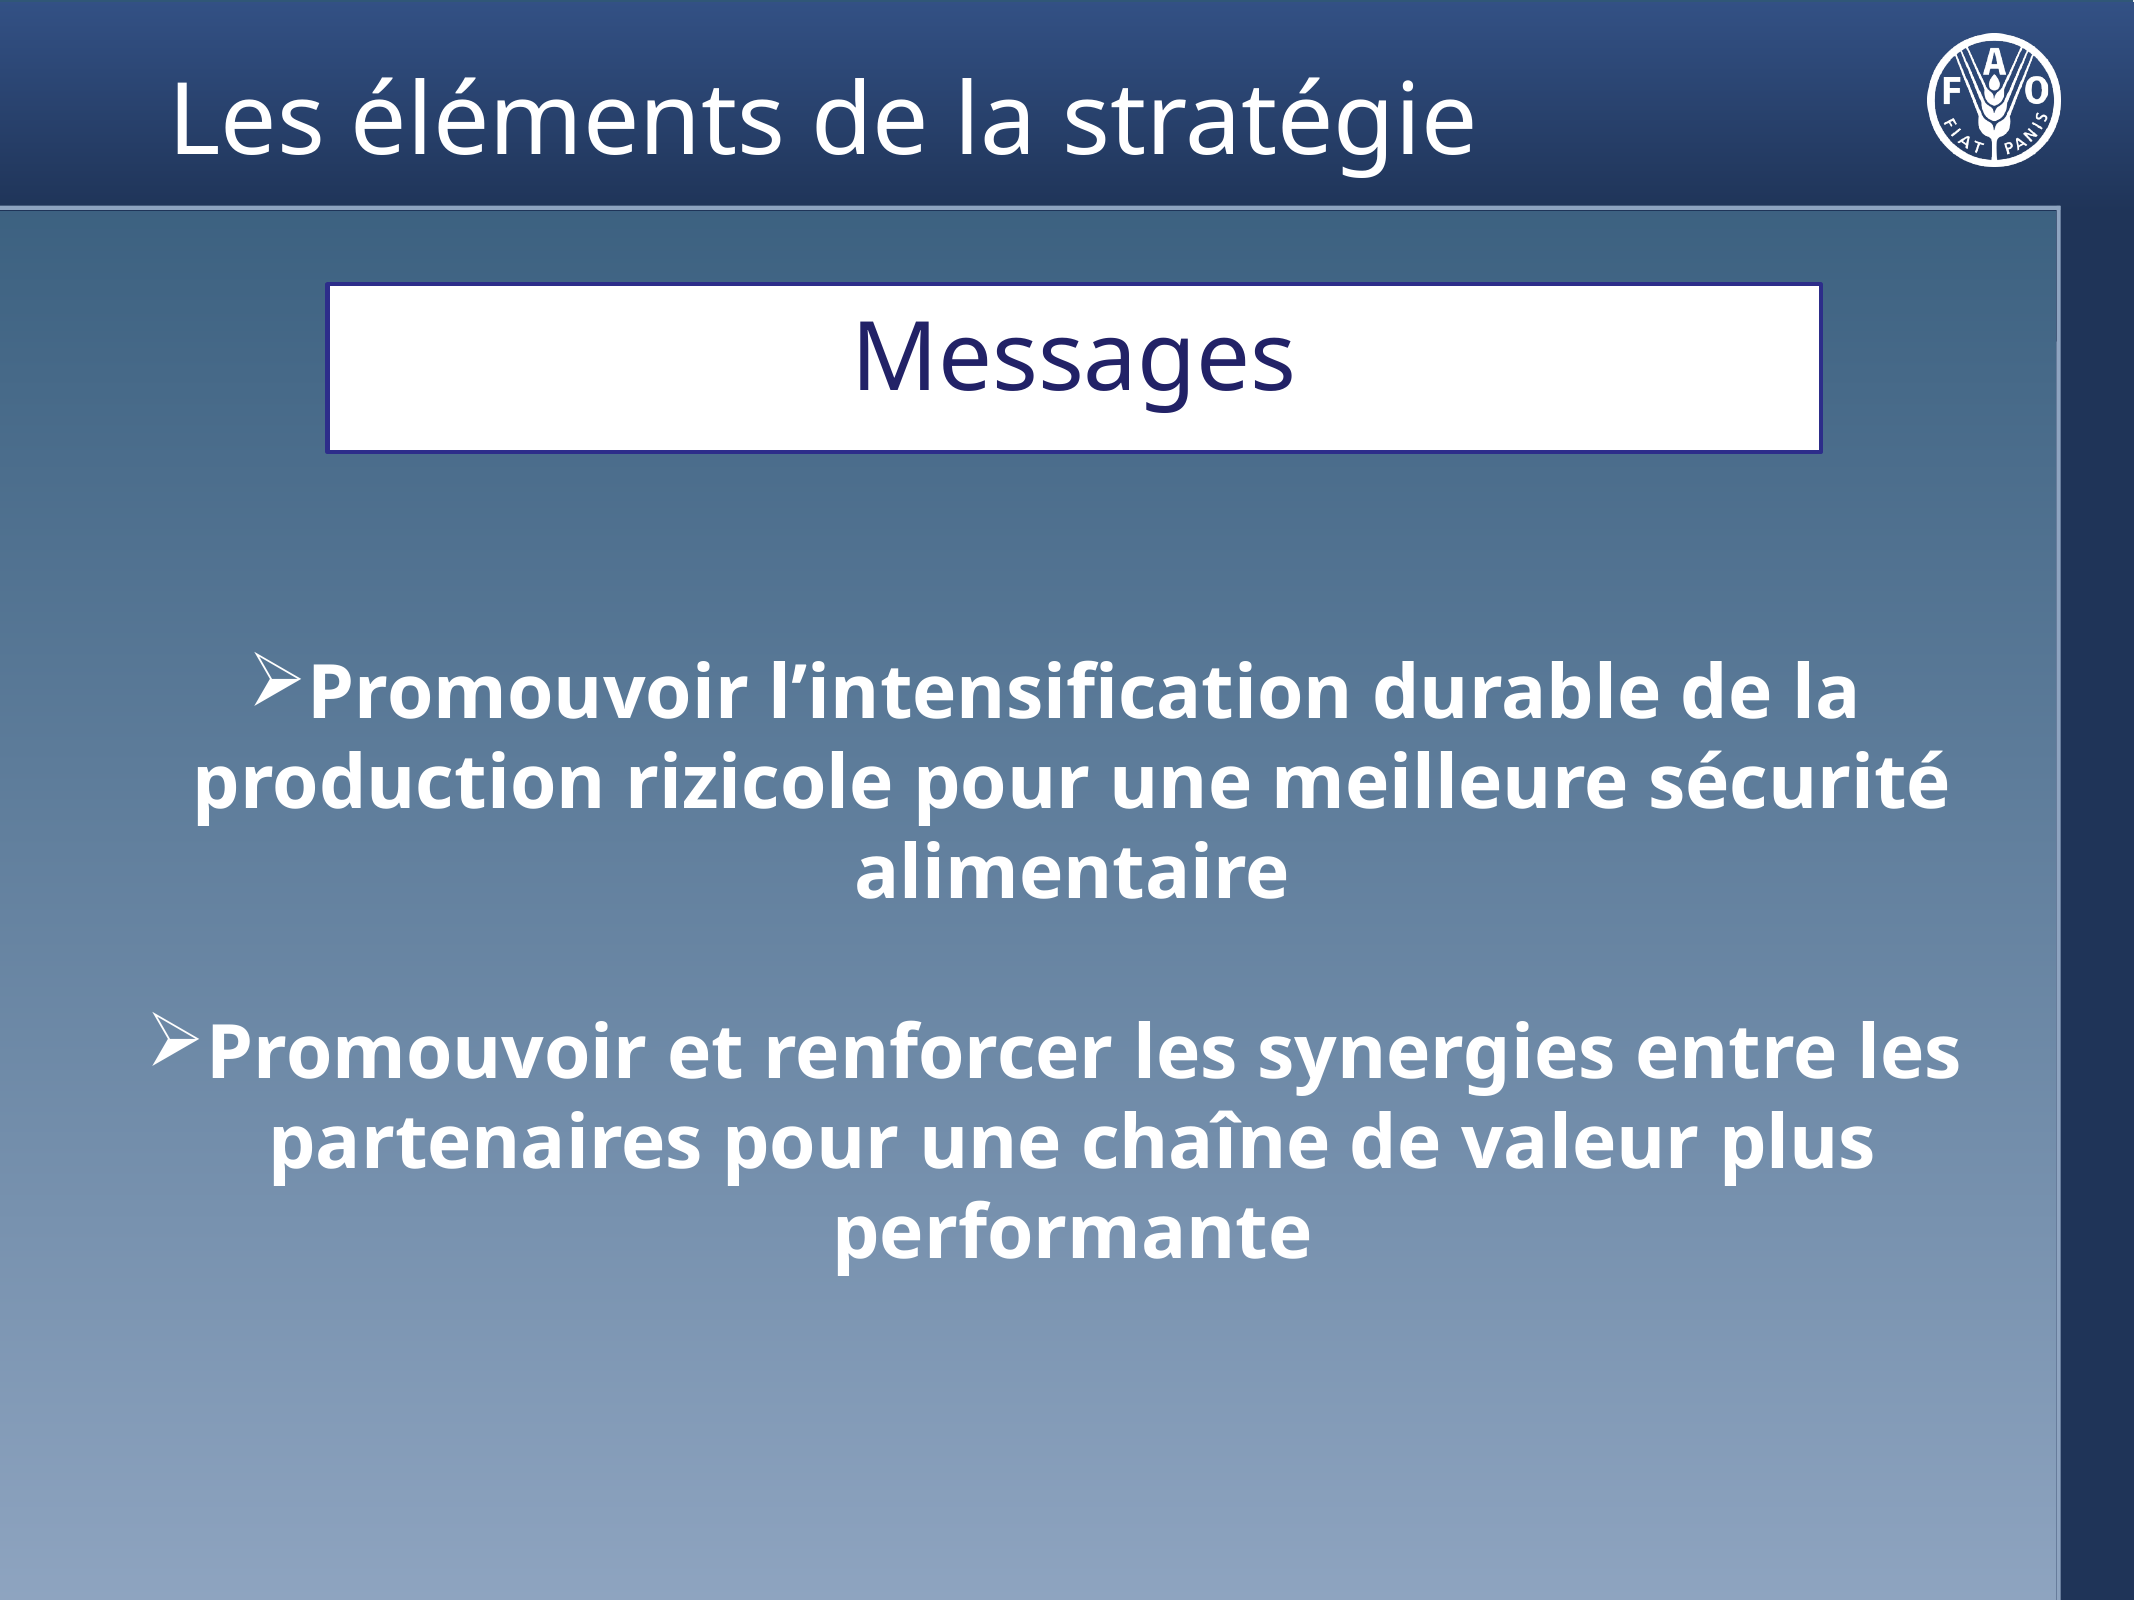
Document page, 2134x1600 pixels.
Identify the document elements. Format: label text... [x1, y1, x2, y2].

picture [1927, 33, 2061, 167]
text_box Promouvoir l’intensification durable de la production rizicole pour une meilleure sécurité alimentaire Promouvoir et renforcer les synergies entre les partenaires pour une chaîne de valeur plus performante [129, 635, 1981, 1521]
text_box Messages [325, 282, 1823, 454]
title Les éléments de la stratégie [159, 37, 1974, 192]
